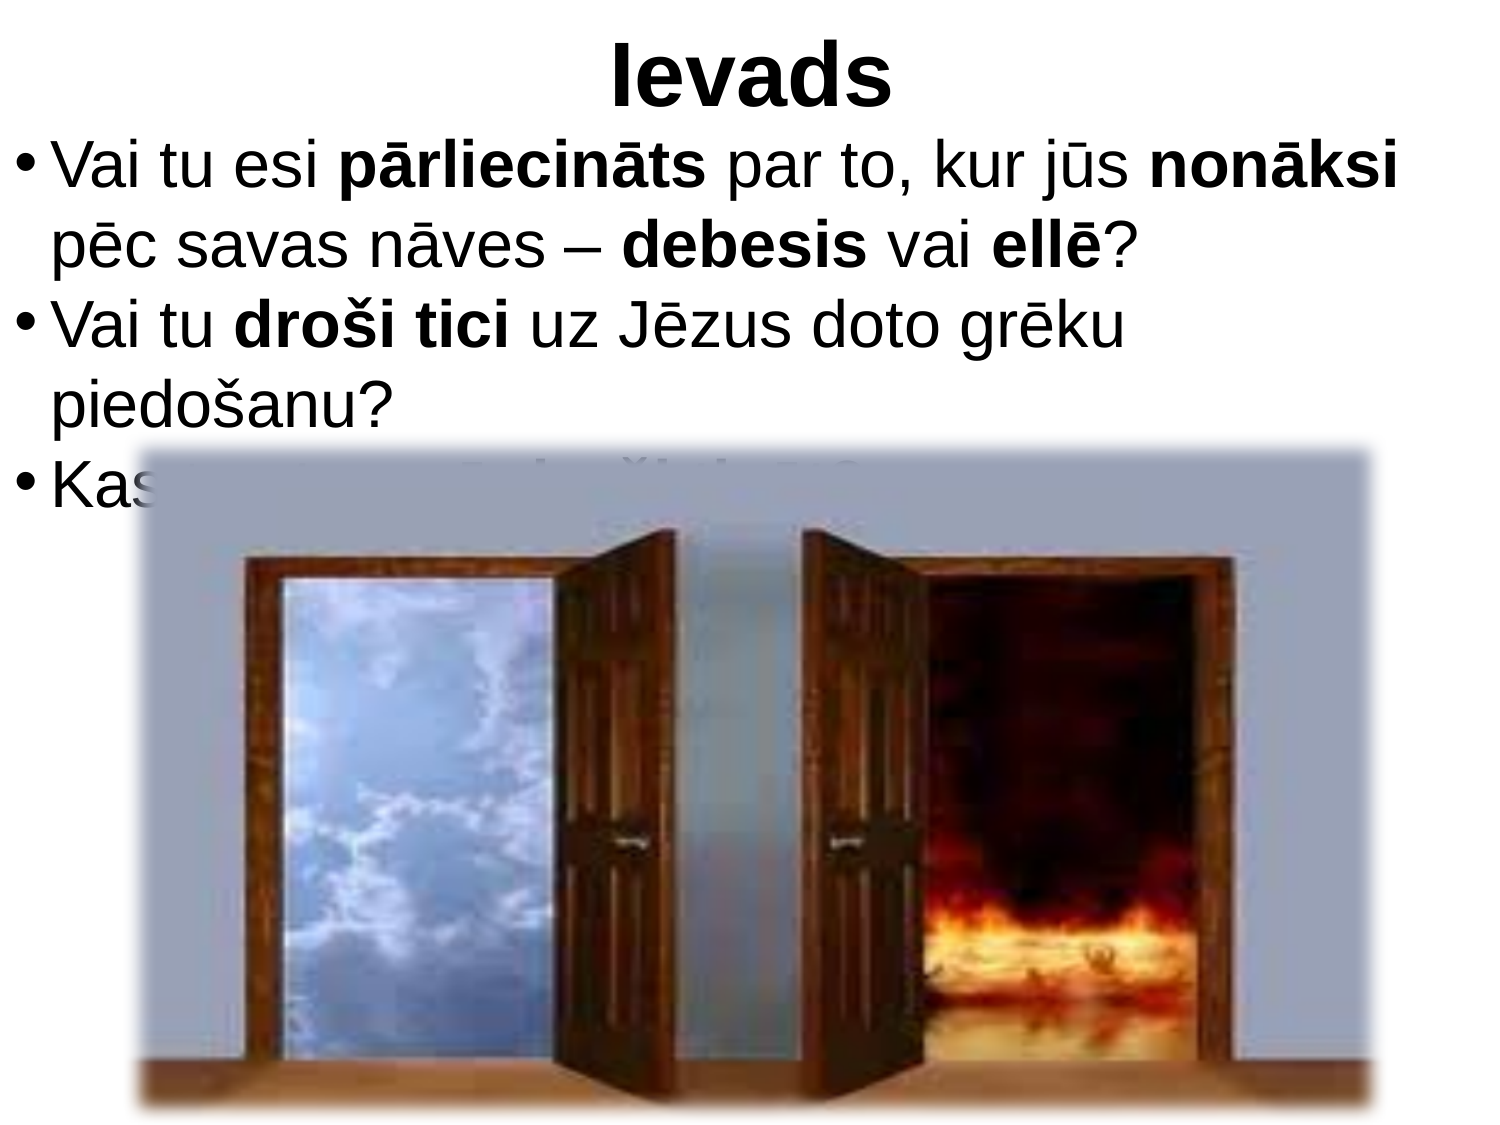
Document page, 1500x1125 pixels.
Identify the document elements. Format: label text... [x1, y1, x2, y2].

picture [123, 432, 1389, 1125]
text_box Vai tu esi pārliecināts par to, kur jūs nonāksi pēc savas nāves – debesis vai ellē? Vai tu droši tici uz Jēzus doto grēku piedošanu? Kas tev traucē droši ticēt? [0, 113, 1500, 529]
title Ievads [76, 0, 1428, 113]
